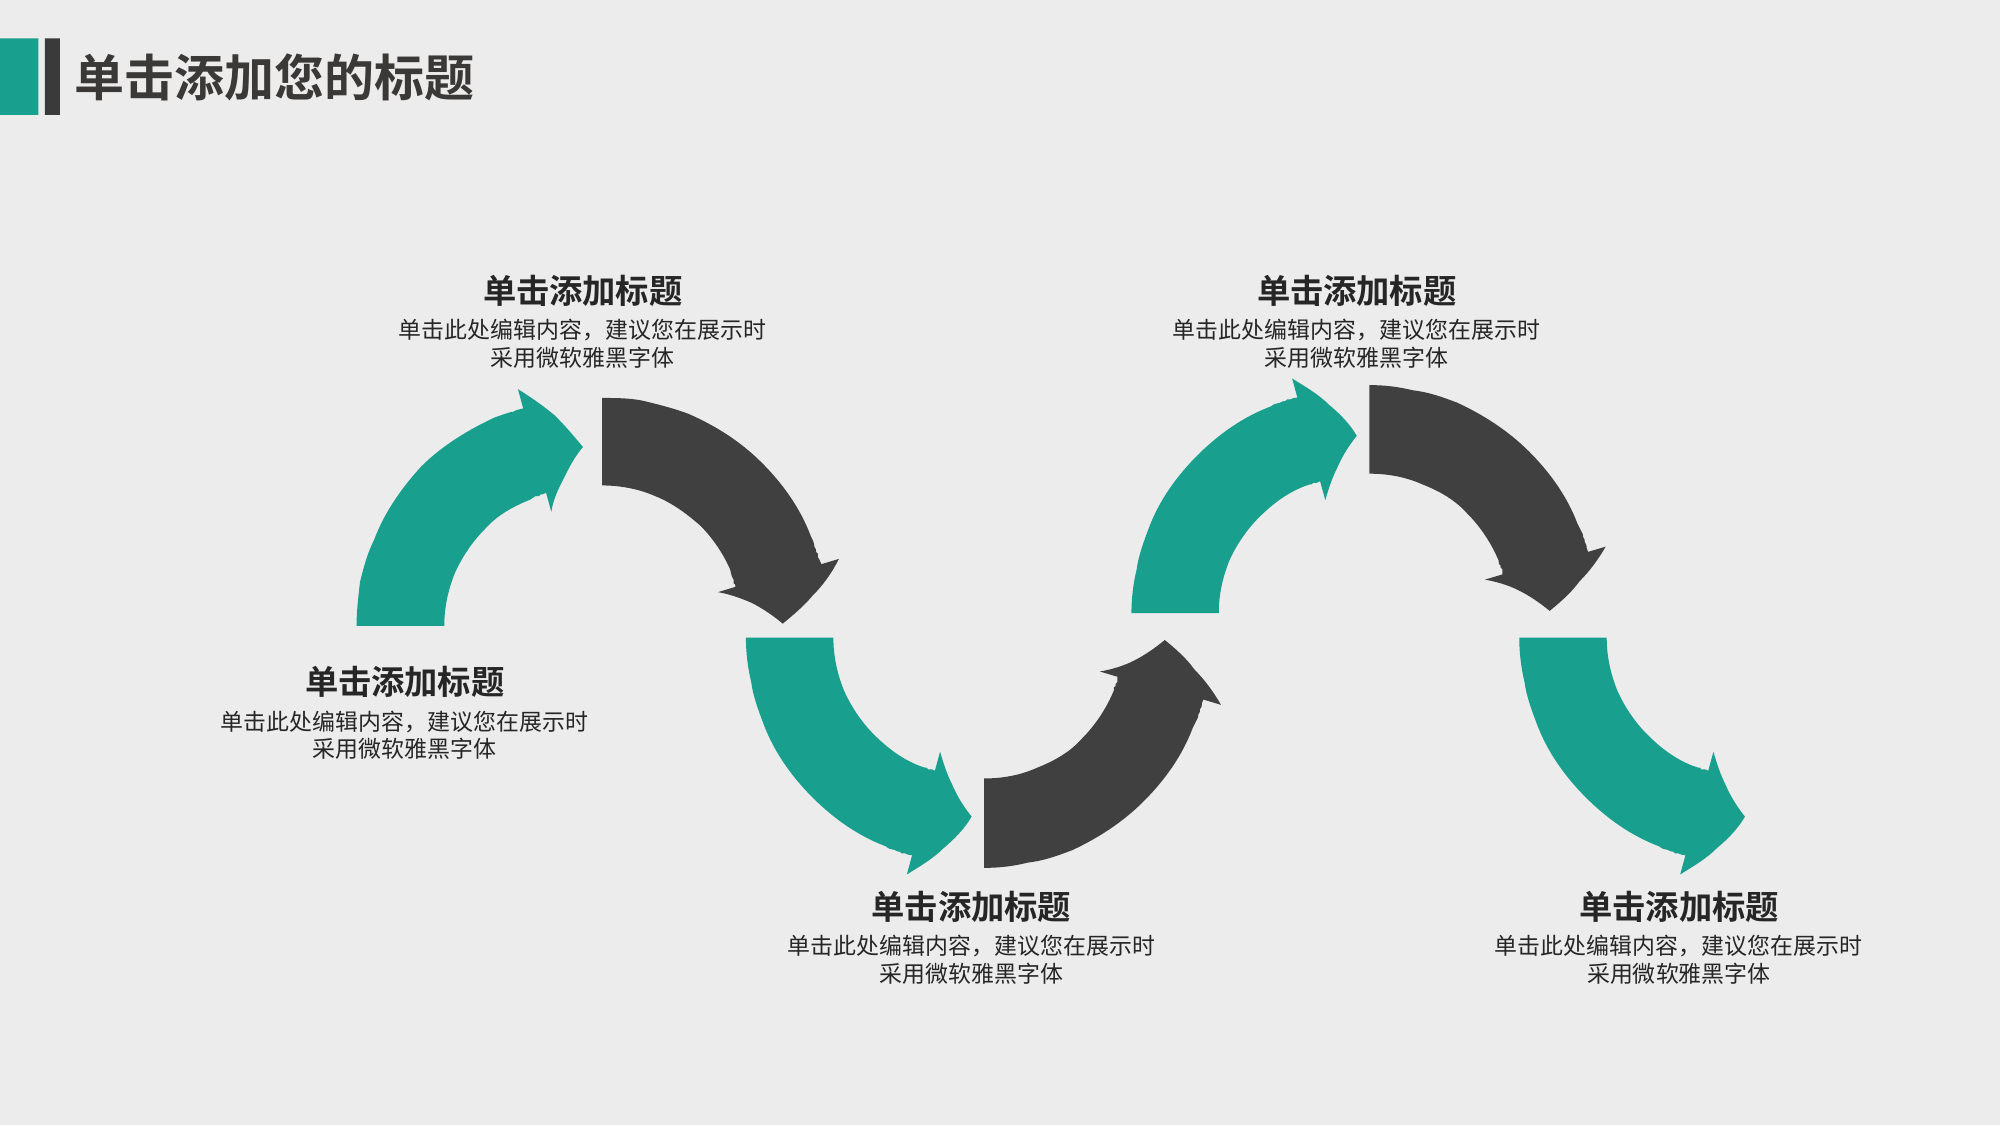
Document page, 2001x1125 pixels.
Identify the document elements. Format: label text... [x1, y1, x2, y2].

text_box [984, 639, 1221, 868]
text_box 单击添加标题 [1242, 262, 1472, 308]
text_box [1519, 637, 1745, 875]
text_box 单击此处编辑内容，建议您在展示时采用微软雅黑字体 [376, 308, 789, 379]
text_box 单击此处编辑内容，建议您在展示时采用微软雅黑字体 [198, 700, 611, 770]
text_box 单击添加标题 [468, 262, 698, 308]
text_box 单击此处编辑内容，建议您在展示时采用微软雅黑字体 [1150, 308, 1563, 379]
text_box 单击添加标题 [856, 878, 1087, 924]
text_box 单击添加您的标题 [59, 39, 509, 114]
text_box 单击添加标题 [1564, 878, 1794, 924]
text_box [602, 397, 839, 624]
text_box 单击此处编辑内容，建议您在展示时采用微软雅黑字体 [1472, 924, 1886, 995]
text_box 单击此处编辑内容，建议您在展示时采用微软雅黑字体 [765, 924, 1178, 995]
text_box [356, 389, 583, 626]
text_box [1369, 385, 1606, 611]
text_box 单击添加标题 [290, 654, 520, 700]
text_box [745, 637, 972, 875]
text_box [1131, 379, 1357, 614]
